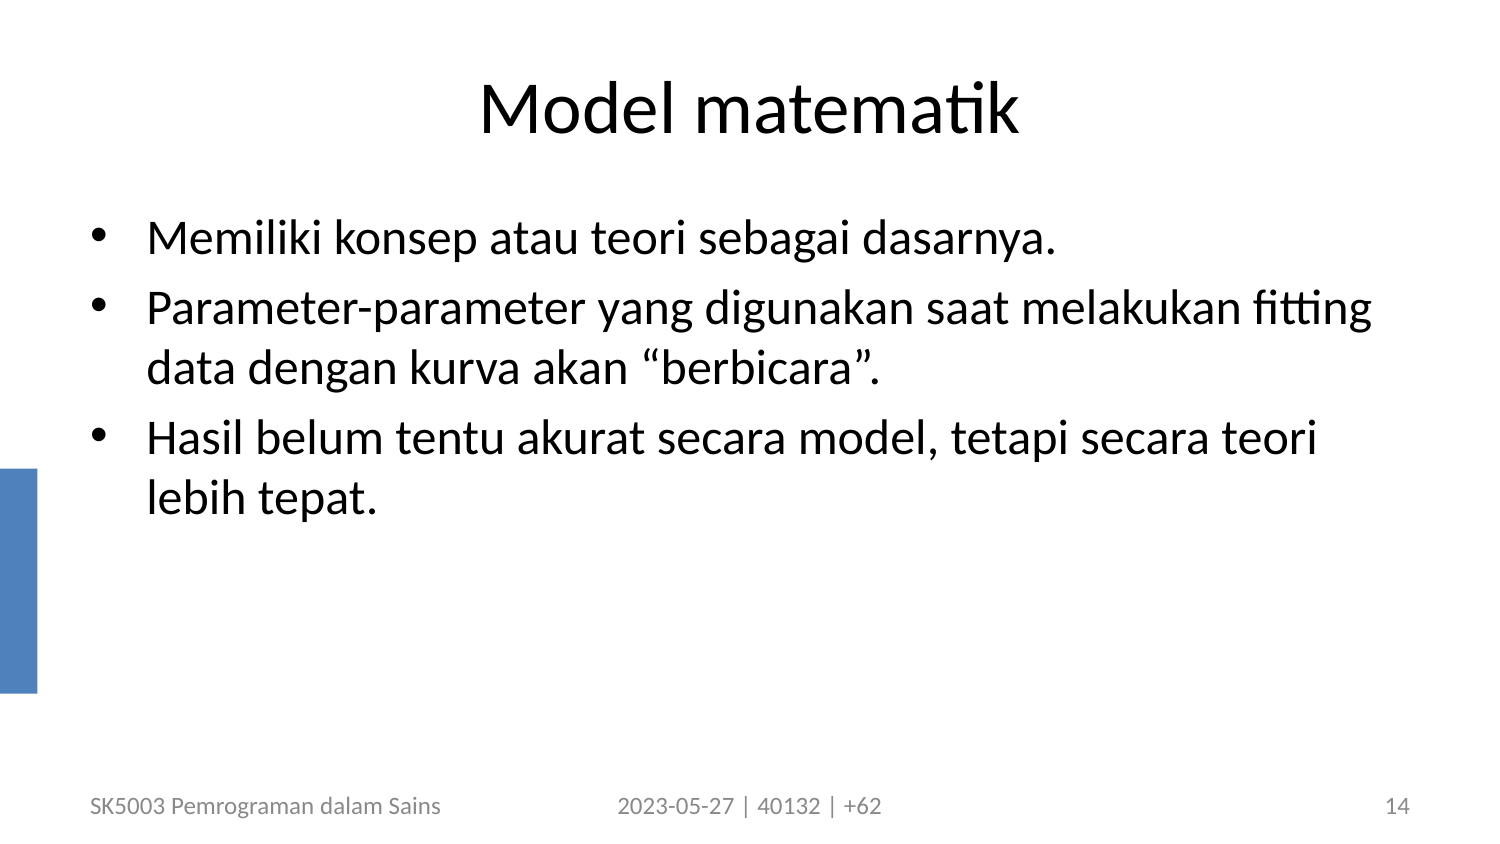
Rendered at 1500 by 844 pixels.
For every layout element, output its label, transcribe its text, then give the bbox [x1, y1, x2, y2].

title Model matematik [74, 33, 1426, 175]
slide_number 14 [1074, 782, 1425, 827]
slide_number SK5003 Pemrograman dalam Sains [75, 782, 463, 827]
list Memiliki konsep atau teori sebagai dasarnya. Parameter-parameter yang digunakan saat melakukan fitting data dengan kurva akan “berbicara”. Hasil belum tentu akurat secara model, tetapi secara teori lebih tepat. [74, 196, 1426, 754]
footer 2023-05-27 | 40132 | +62 [512, 782, 988, 827]
